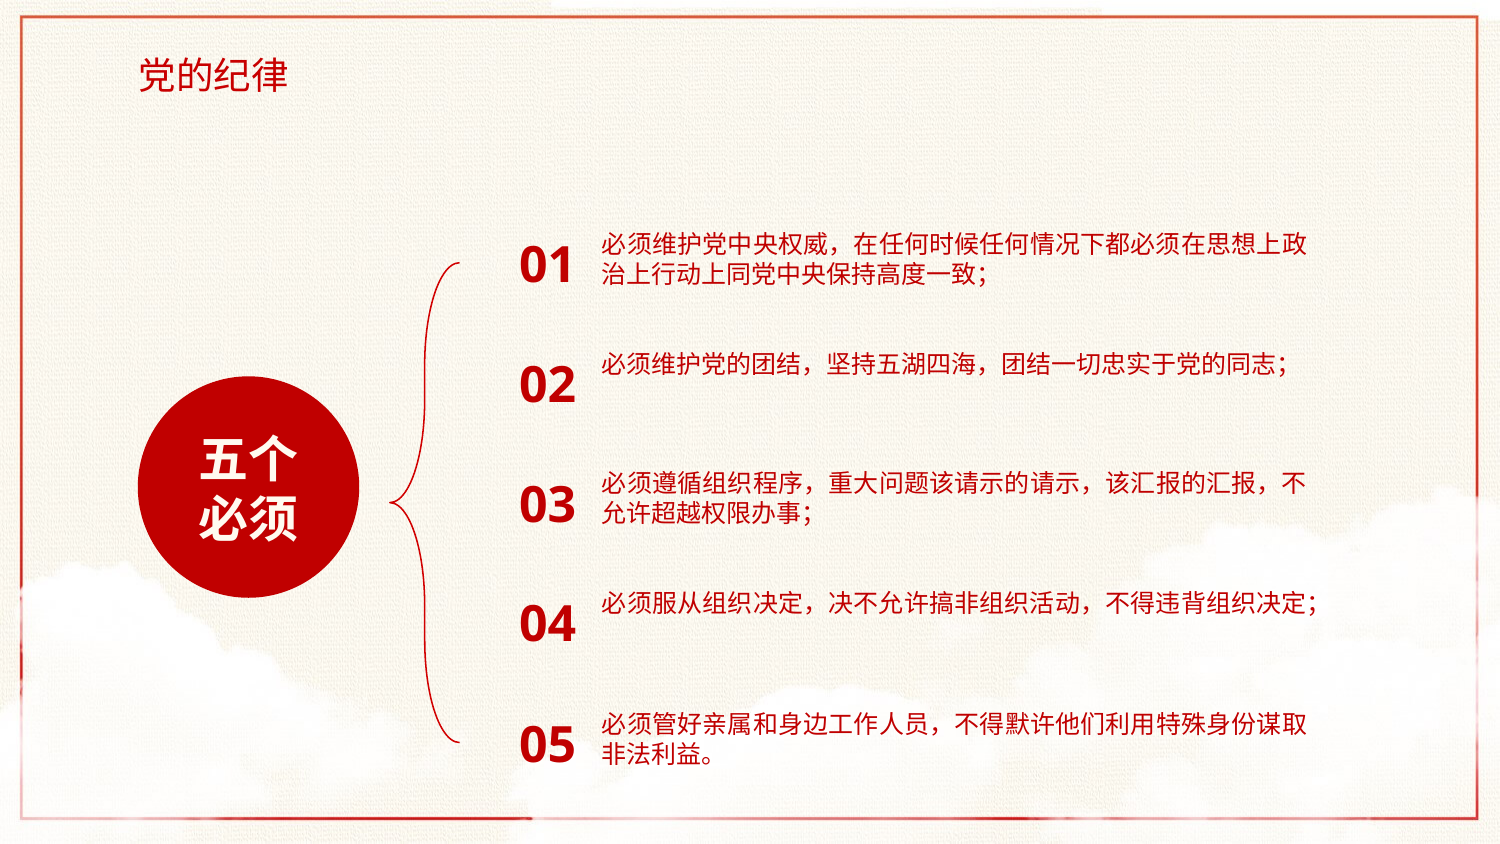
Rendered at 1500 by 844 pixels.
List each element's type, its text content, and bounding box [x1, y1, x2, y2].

text_box 五个 必须 [135, 374, 362, 600]
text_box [489, 220, 1323, 301]
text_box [489, 340, 1323, 421]
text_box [489, 700, 1323, 781]
text_box 党的纪律 [123, 39, 1474, 109]
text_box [489, 579, 1323, 661]
picture [0, 0, 1500, 844]
text_box [389, 261, 460, 744]
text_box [489, 460, 1323, 541]
